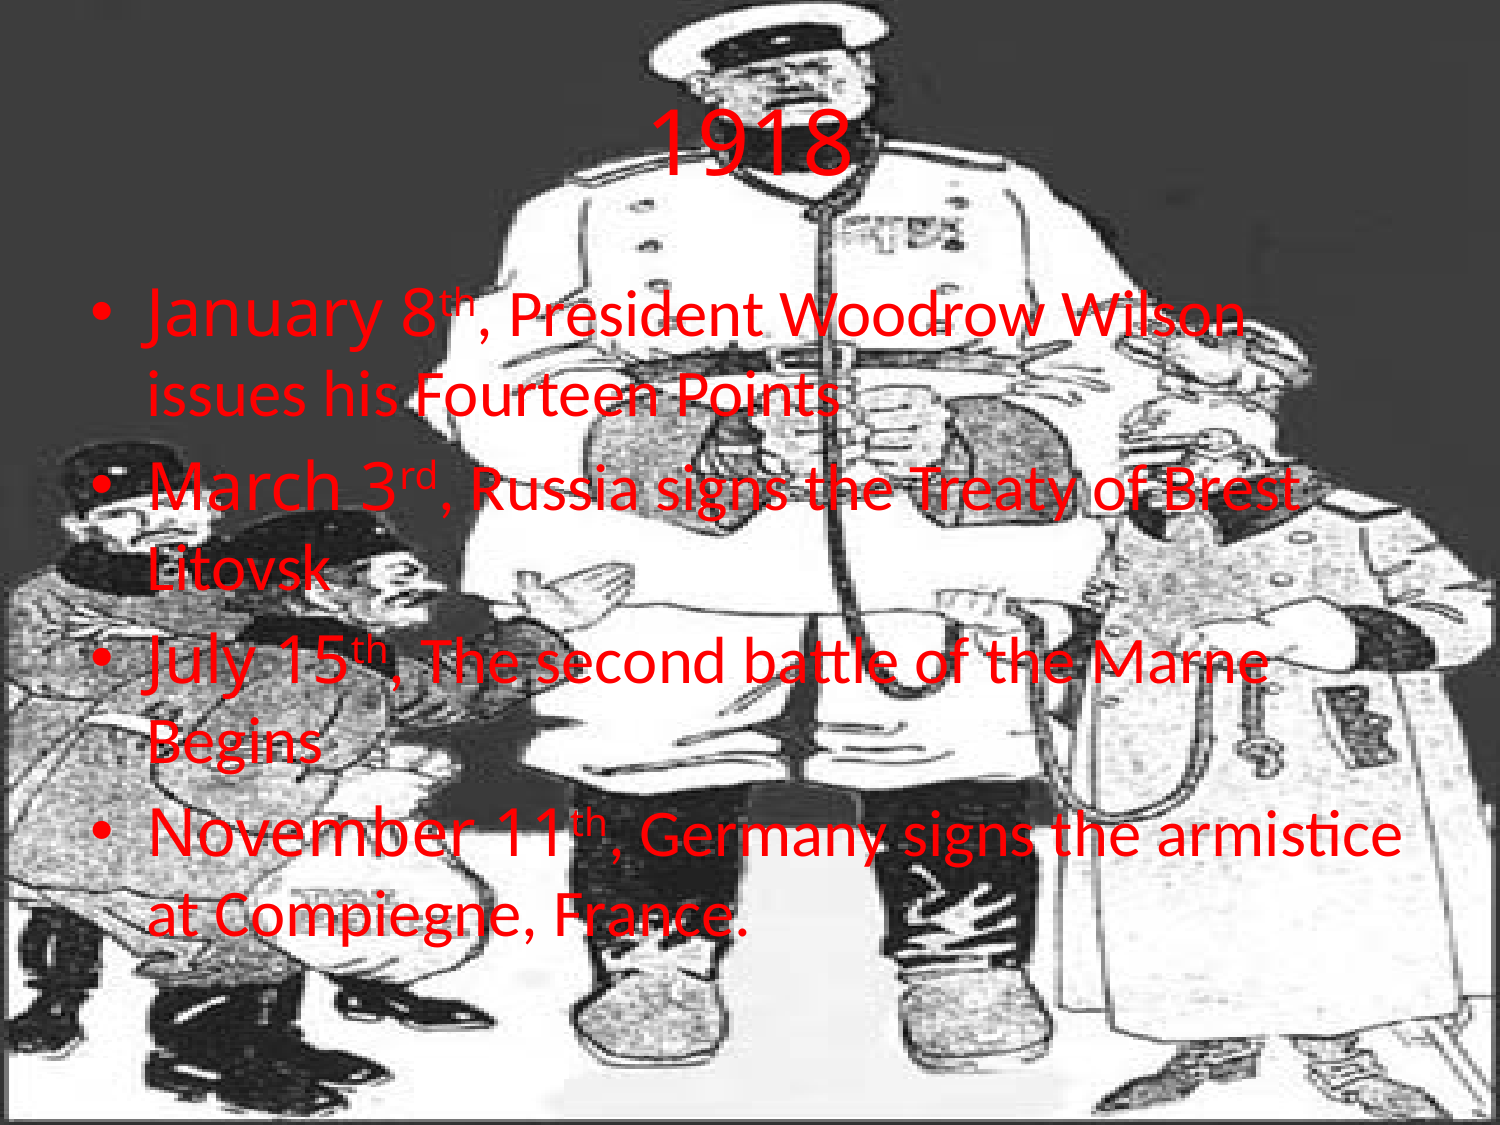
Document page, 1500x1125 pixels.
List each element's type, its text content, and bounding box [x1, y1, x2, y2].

title 1918 [75, 45, 1425, 233]
list January 8th, President Woodrow Wilson issues his Fourteen Points March 3rd, Russia signs the Treaty of Brest Litovsk July 15th, The second battle of the Marne Begins November 11th, Germany signs the armistice at Compiegne, France. [75, 262, 1425, 1005]
picture [0, 0, 1500, 1125]
